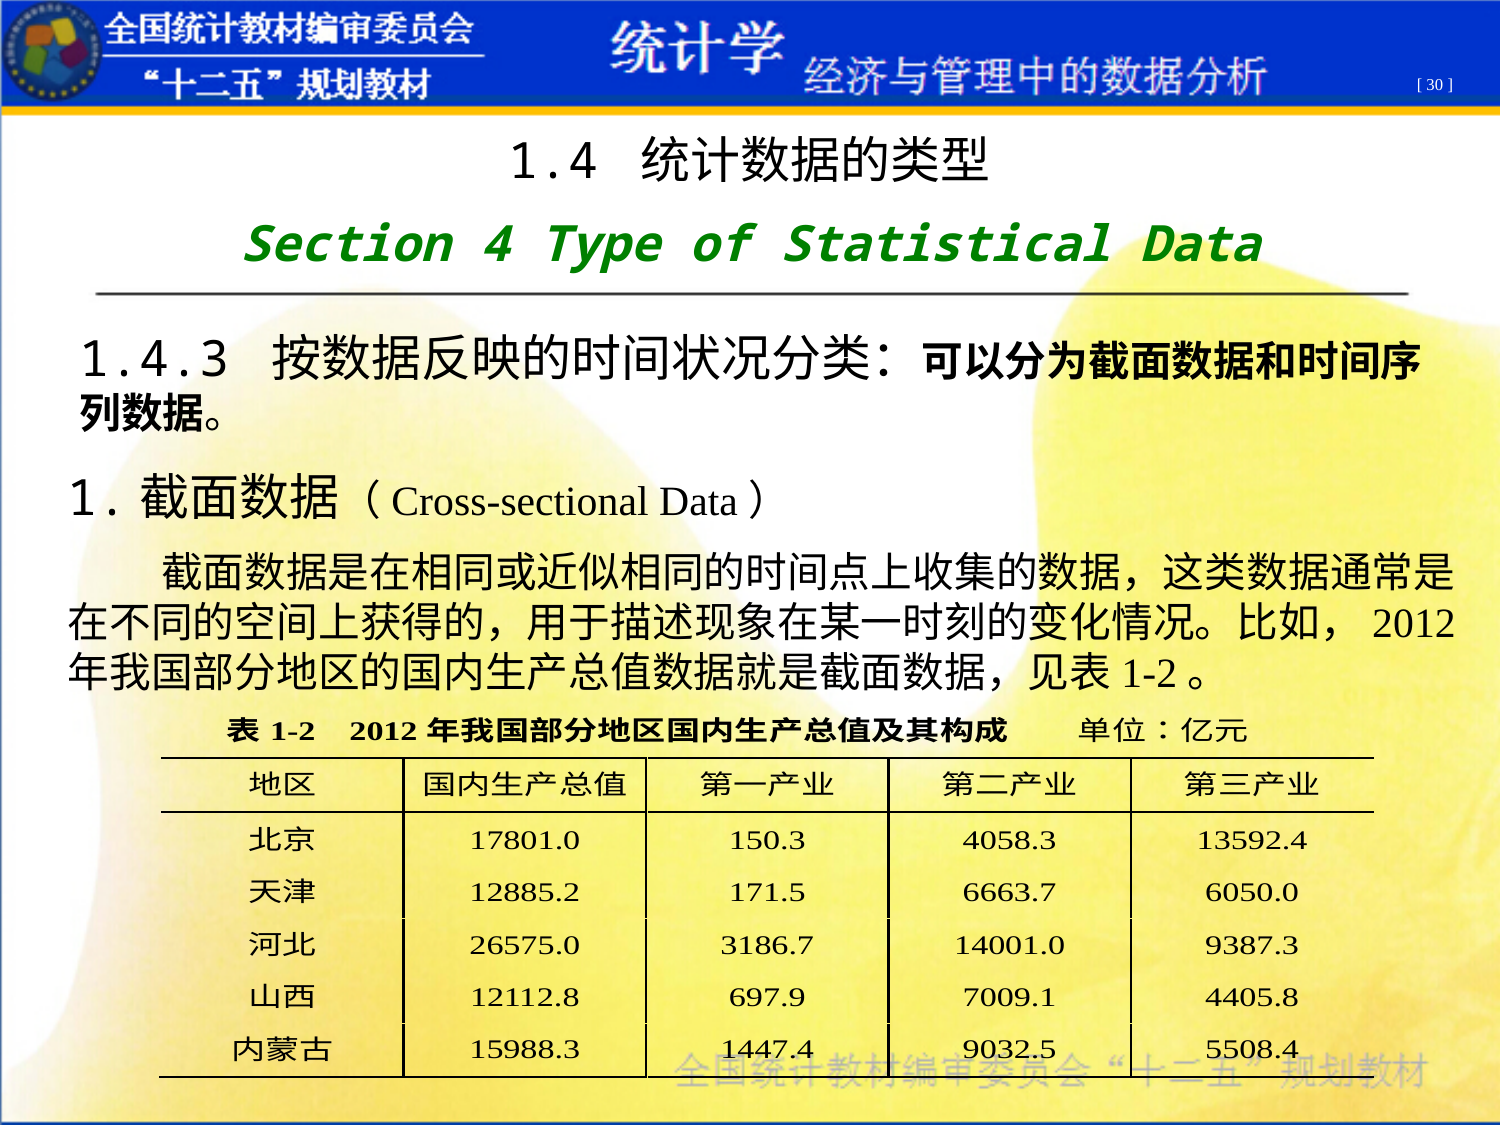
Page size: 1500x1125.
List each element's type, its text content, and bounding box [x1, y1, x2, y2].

text_box Section 4 Type of Statistical Data [64, 203, 1436, 279]
text_box 1.4.3 按数据反映的时间状况分类：可以分为截面数据和时间序列数据。 [64, 319, 1447, 444]
text_box 1.截面数据（Cross-sectional Data） 截面数据是在相同或近似相同的时间点上收集的数据，这类数据通常是在不同的空间上获得的，用于描述现象在某一时刻的变化情况。比如，2012年我国部分地区的国内生产总值数据就是截面数据，见表1-2。 [53, 457, 1471, 704]
text_box [ 30 ] [1364, 66, 1468, 142]
picture [0, 0, 1500, 1125]
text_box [159, 703, 1377, 1114]
text_box 1.4 统计数据的类型 [64, 121, 1436, 196]
